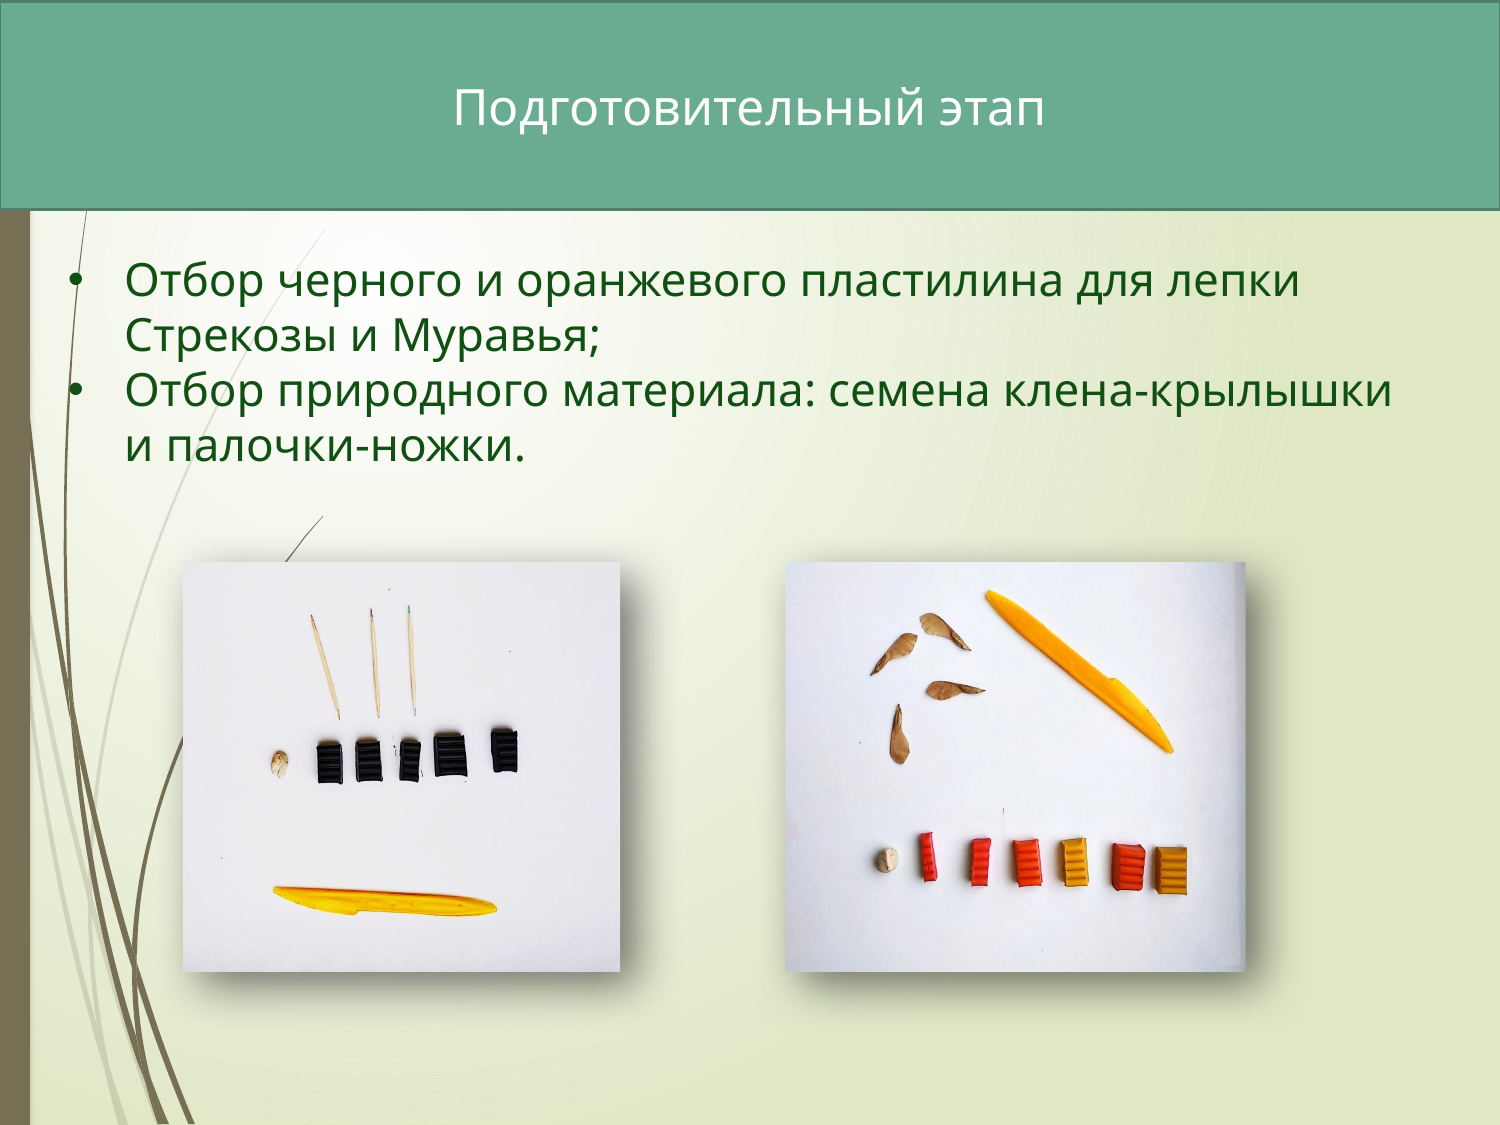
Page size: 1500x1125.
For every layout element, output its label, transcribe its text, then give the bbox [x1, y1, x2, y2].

text_box Подготовительный этап [0, 0, 1500, 211]
picture [785, 562, 1246, 972]
picture [182, 562, 621, 972]
text_box Отбор черного и оранжевого пластилина для лепки Стрекозы и Муравья; Отбор природного материала: семена клена-крылышки и палочки-ножки. [53, 243, 1447, 479]
